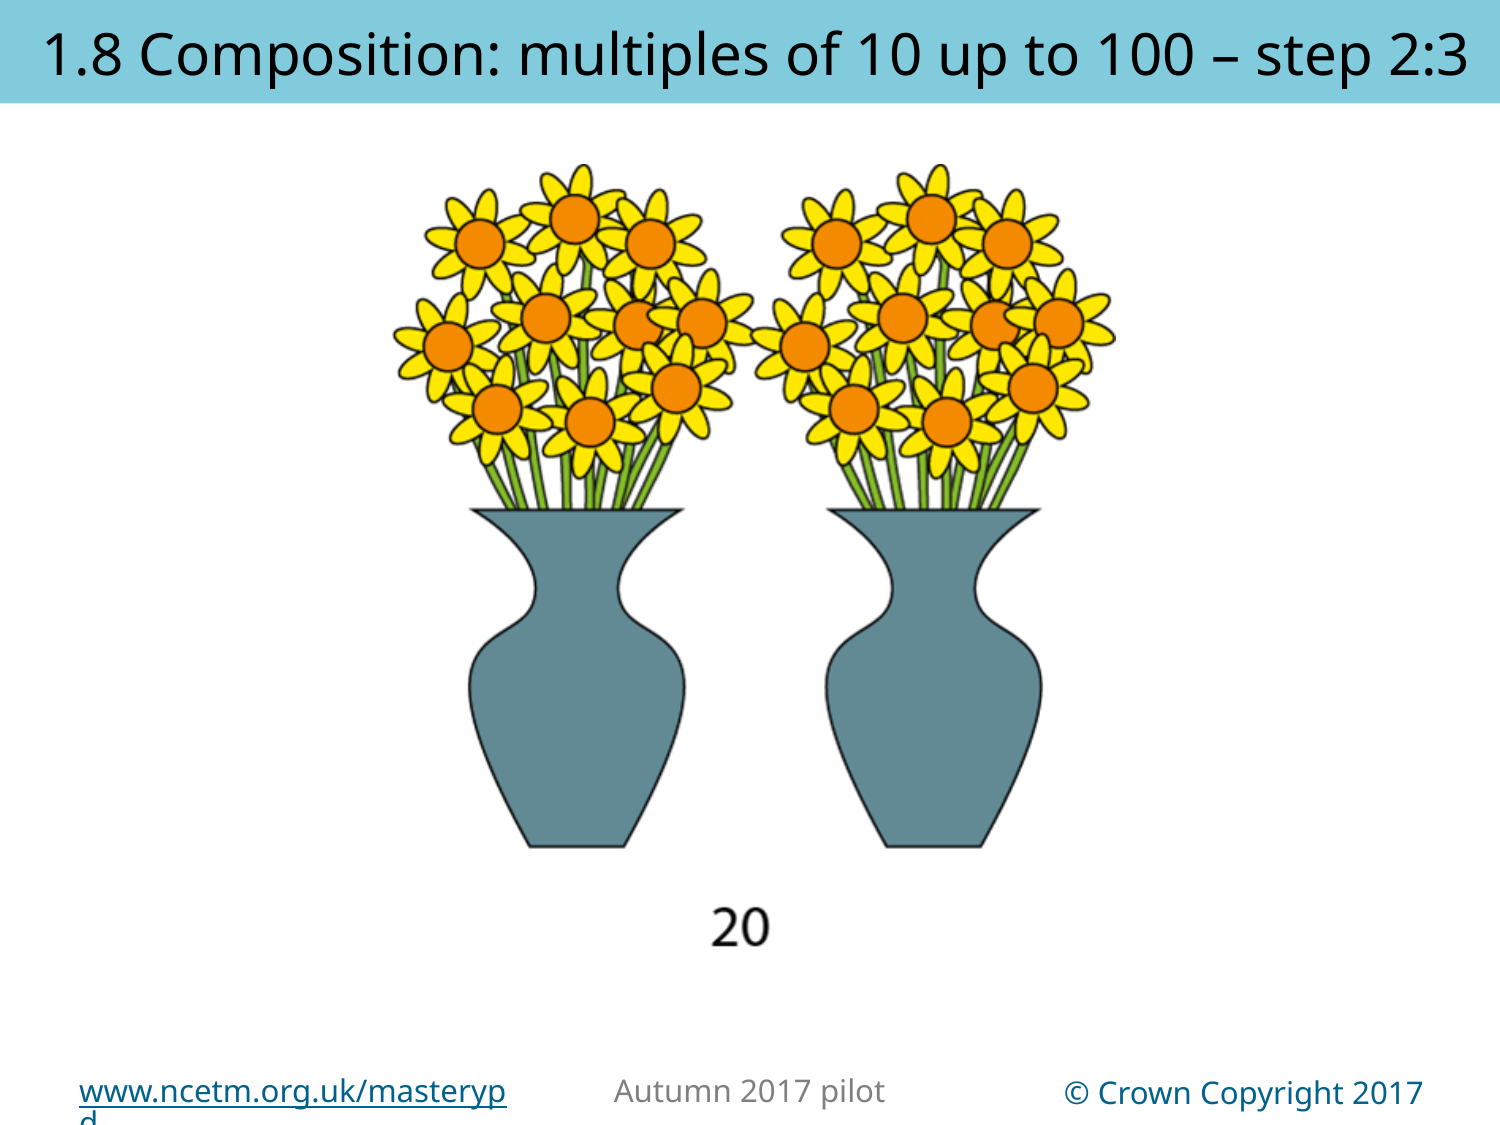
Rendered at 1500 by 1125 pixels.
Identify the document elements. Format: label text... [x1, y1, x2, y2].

picture [383, 164, 1117, 961]
list 1.8 Composition: multiples of 10 up to 100 – step 2:3 [0, 0, 1500, 104]
